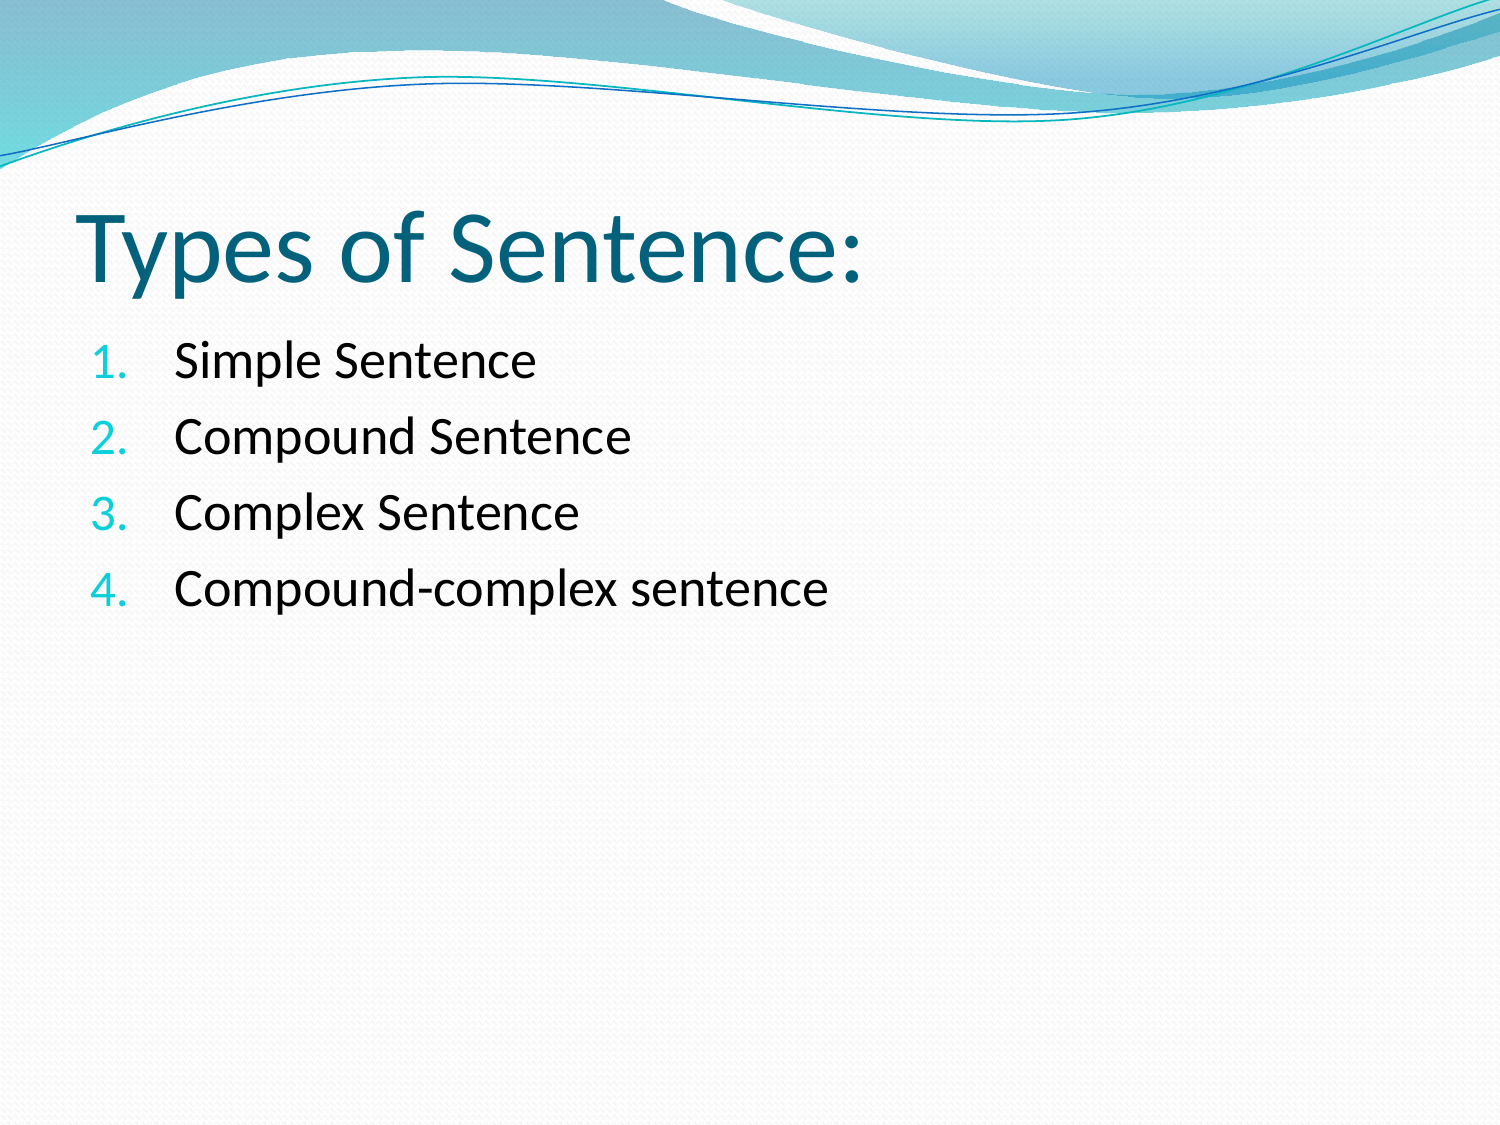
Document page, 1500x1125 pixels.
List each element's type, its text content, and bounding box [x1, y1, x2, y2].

title Types of Sentence: [75, 115, 1425, 303]
list Simple Sentence Compound Sentence Complex Sentence Compound-complex sentence [75, 317, 1425, 1038]
